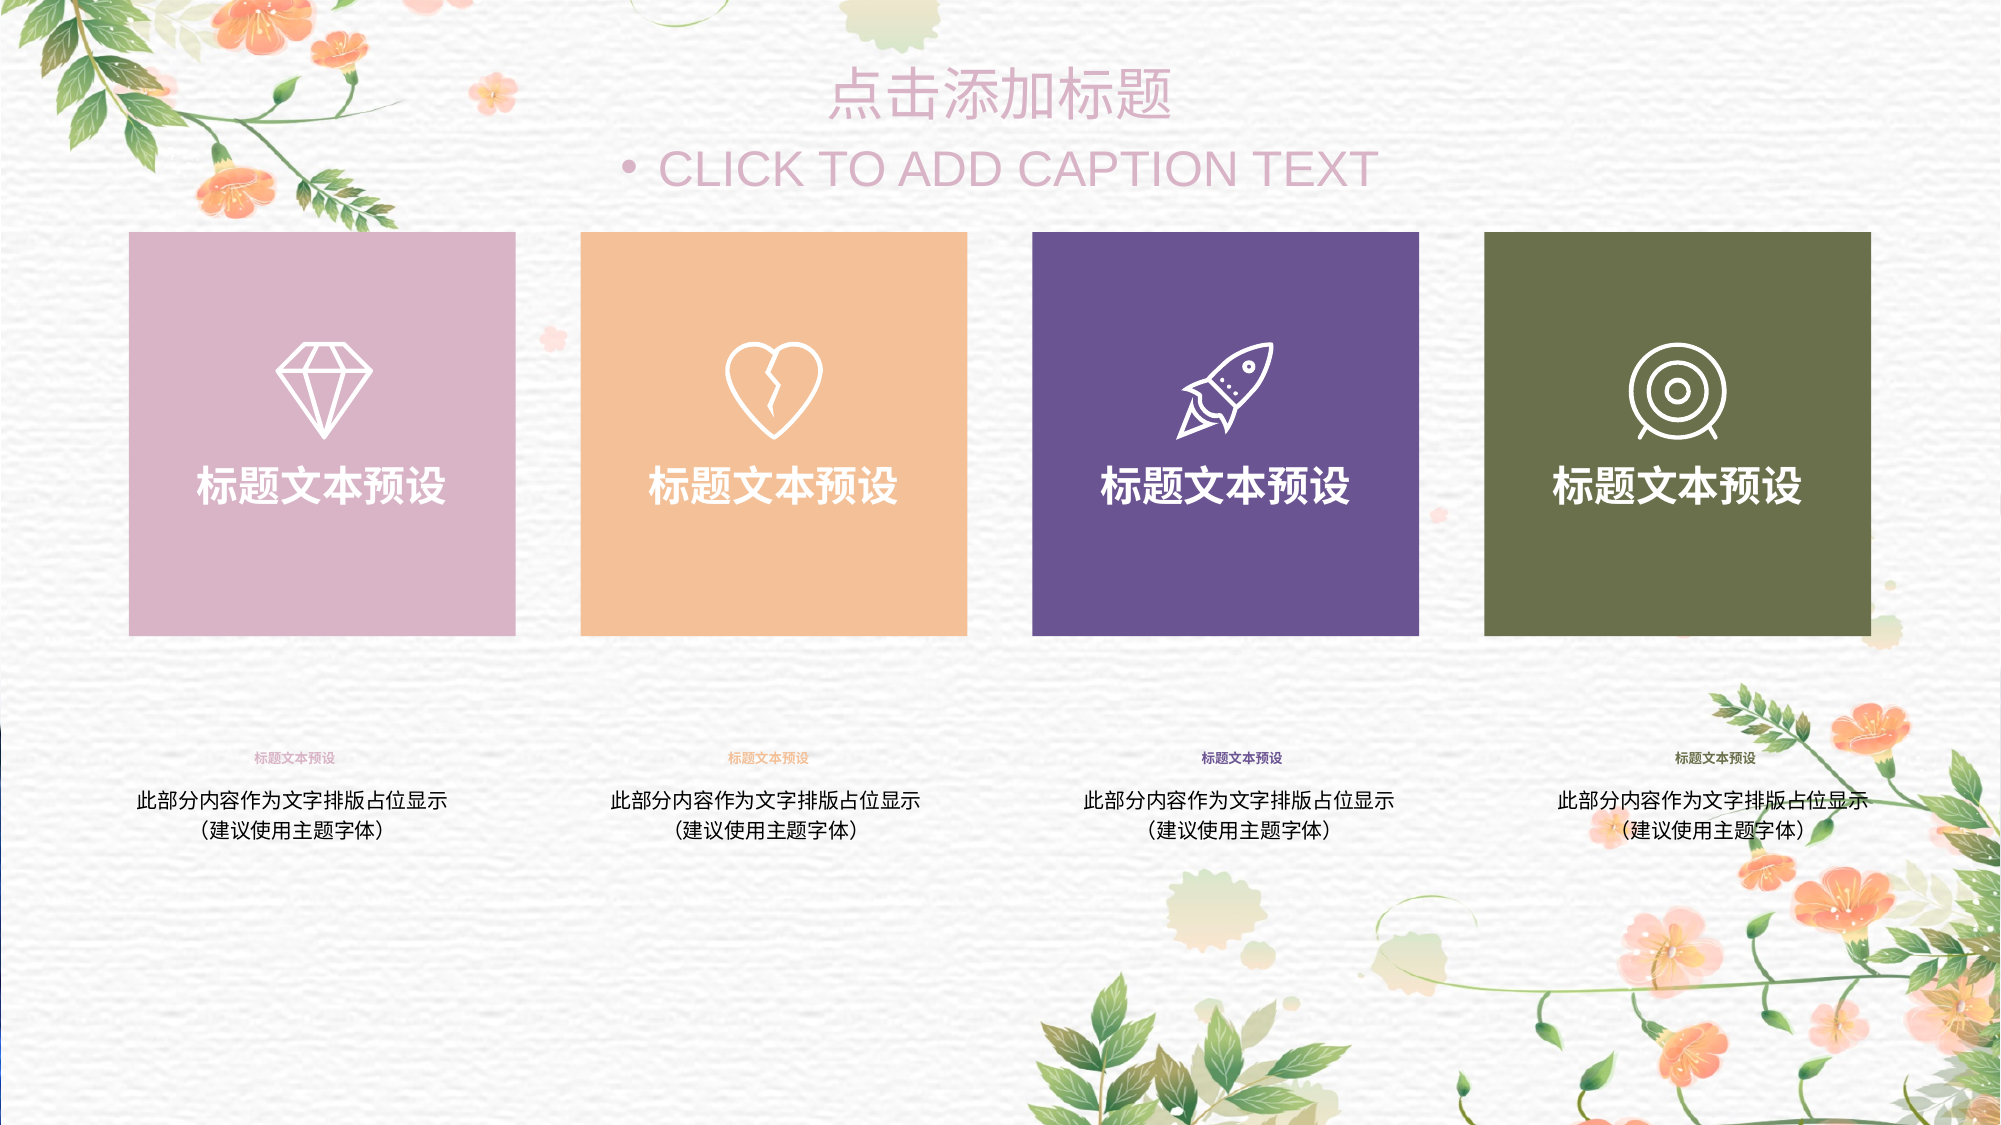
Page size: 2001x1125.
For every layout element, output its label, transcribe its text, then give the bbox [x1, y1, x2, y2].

text_box 标题文本预设 [1032, 232, 1420, 637]
text_box [1628, 342, 1727, 440]
text_box CLICK TO ADD CAPTION TEXT [549, 135, 1450, 180]
text_box 标题文本预设 [580, 232, 968, 637]
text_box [1540, 750, 1886, 893]
text_box [725, 341, 823, 440]
picture [2, 0, 2001, 1125]
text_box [1067, 750, 1413, 893]
text_box [1175, 397, 1220, 440]
text_box [275, 341, 374, 440]
text_box 标题文本预设 [128, 232, 516, 637]
text_box 点击添加标题 [383, 58, 1617, 136]
text_box 标题文本预设 [1484, 232, 1872, 637]
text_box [593, 750, 939, 893]
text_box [119, 750, 466, 893]
text_box [1181, 342, 1274, 435]
